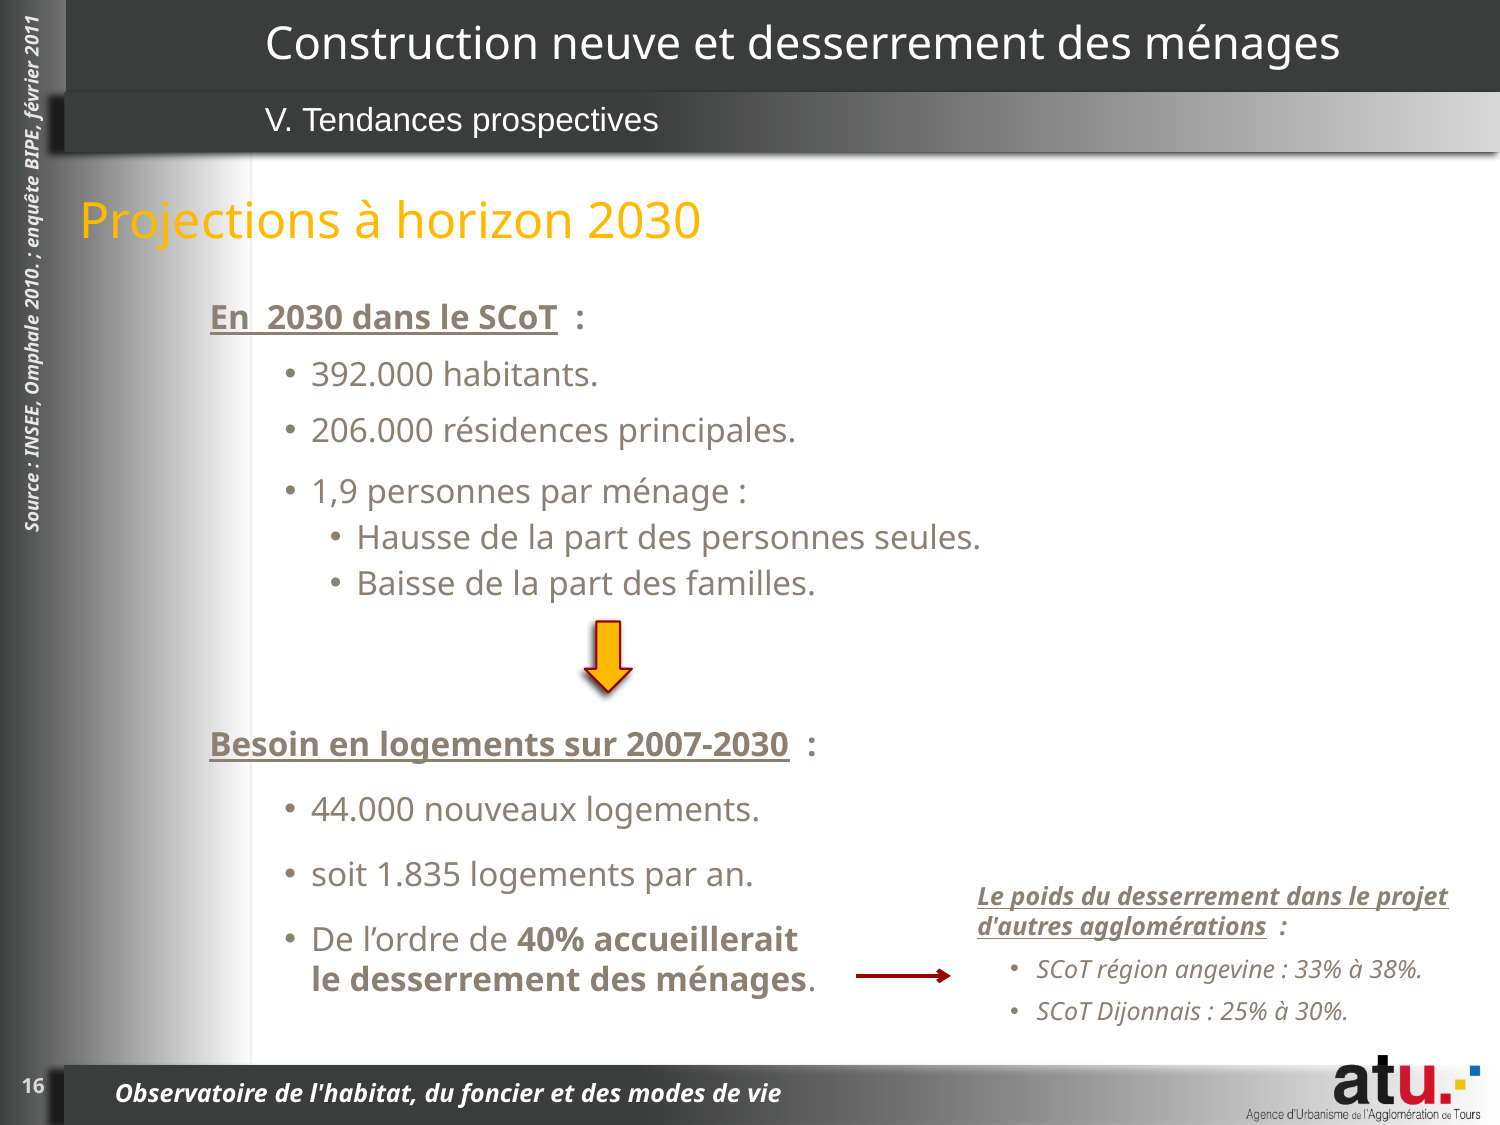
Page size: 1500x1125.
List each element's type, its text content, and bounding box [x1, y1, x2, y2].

text_box 16 [0, 1065, 67, 1125]
picture [1246, 1042, 1500, 1124]
text_box [583, 620, 633, 694]
subtitle V. Tendances prospectives [249, 90, 1247, 150]
text_box Le poids du desserrement dans le projet d'autres agglomérations : SCoT région angevine : 33% à 38%. SCoT Dijonnais : 25% à 30%. [962, 873, 1471, 1033]
title Construction neuve et desserrement des ménages [249, 0, 1447, 83]
text_box Besoin en logements sur 2007-2030 : 44.000 nouveaux logements. soit 1.835 logements par an. De l’ordre de 40% accueillerait le desserrement des ménages. [194, 716, 833, 1006]
text_box Observatoire de l'habitat, du foncier et des modes de vie [76, 1070, 821, 1114]
slide_number Source : INSEE, Omphale 2010. ; enquête BIPE, février 2011 [17, 0, 45, 622]
text_box Projections à horizon 2030 [64, 181, 1447, 257]
text_box En 2030 dans le SCoT : 392.000 habitants. 206.000 résidences principales. 1,9 personnes par ménage : Hausse de la part des personnes seules. Baisse de la part des familles. [194, 288, 1247, 610]
